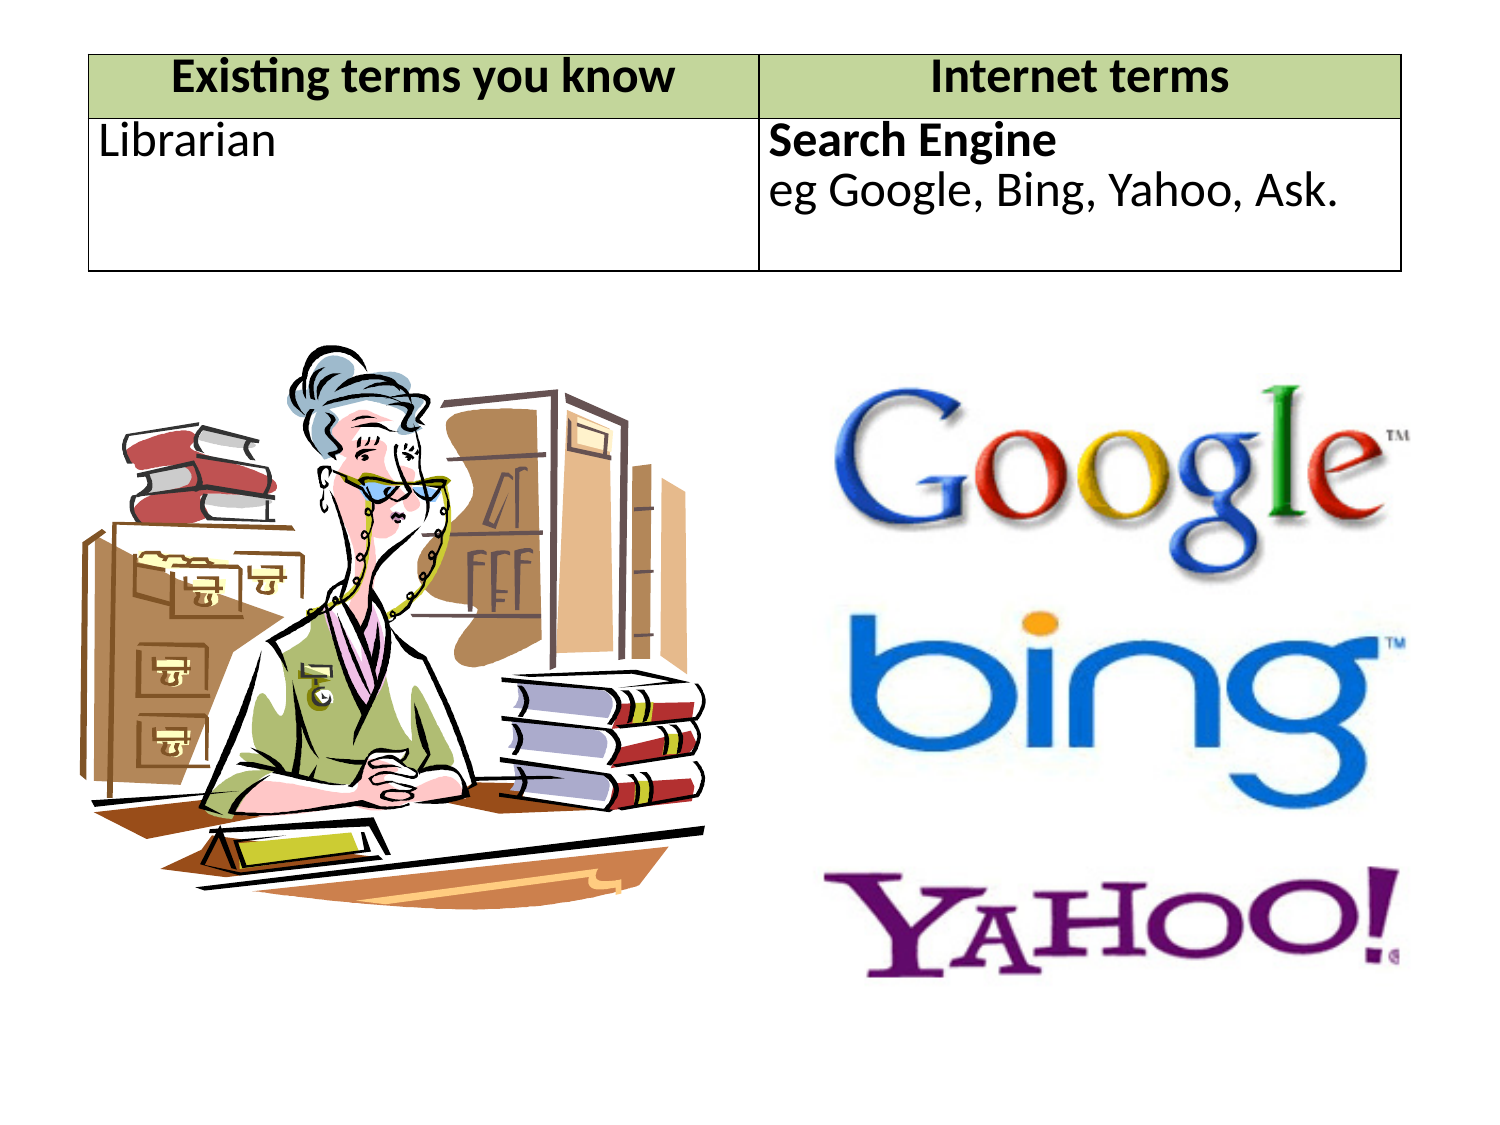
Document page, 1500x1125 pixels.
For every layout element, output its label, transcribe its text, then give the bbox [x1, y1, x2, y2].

table_header Internet terms [760, 55, 1400, 118]
picture [72, 337, 725, 918]
table_cell Librarian [89, 119, 758, 270]
picture [796, 373, 1436, 1012]
table_cell Search Engine eg Google, Bing, Yahoo, Ask. [760, 119, 1400, 270]
table_header Existing terms you know [89, 55, 758, 118]
